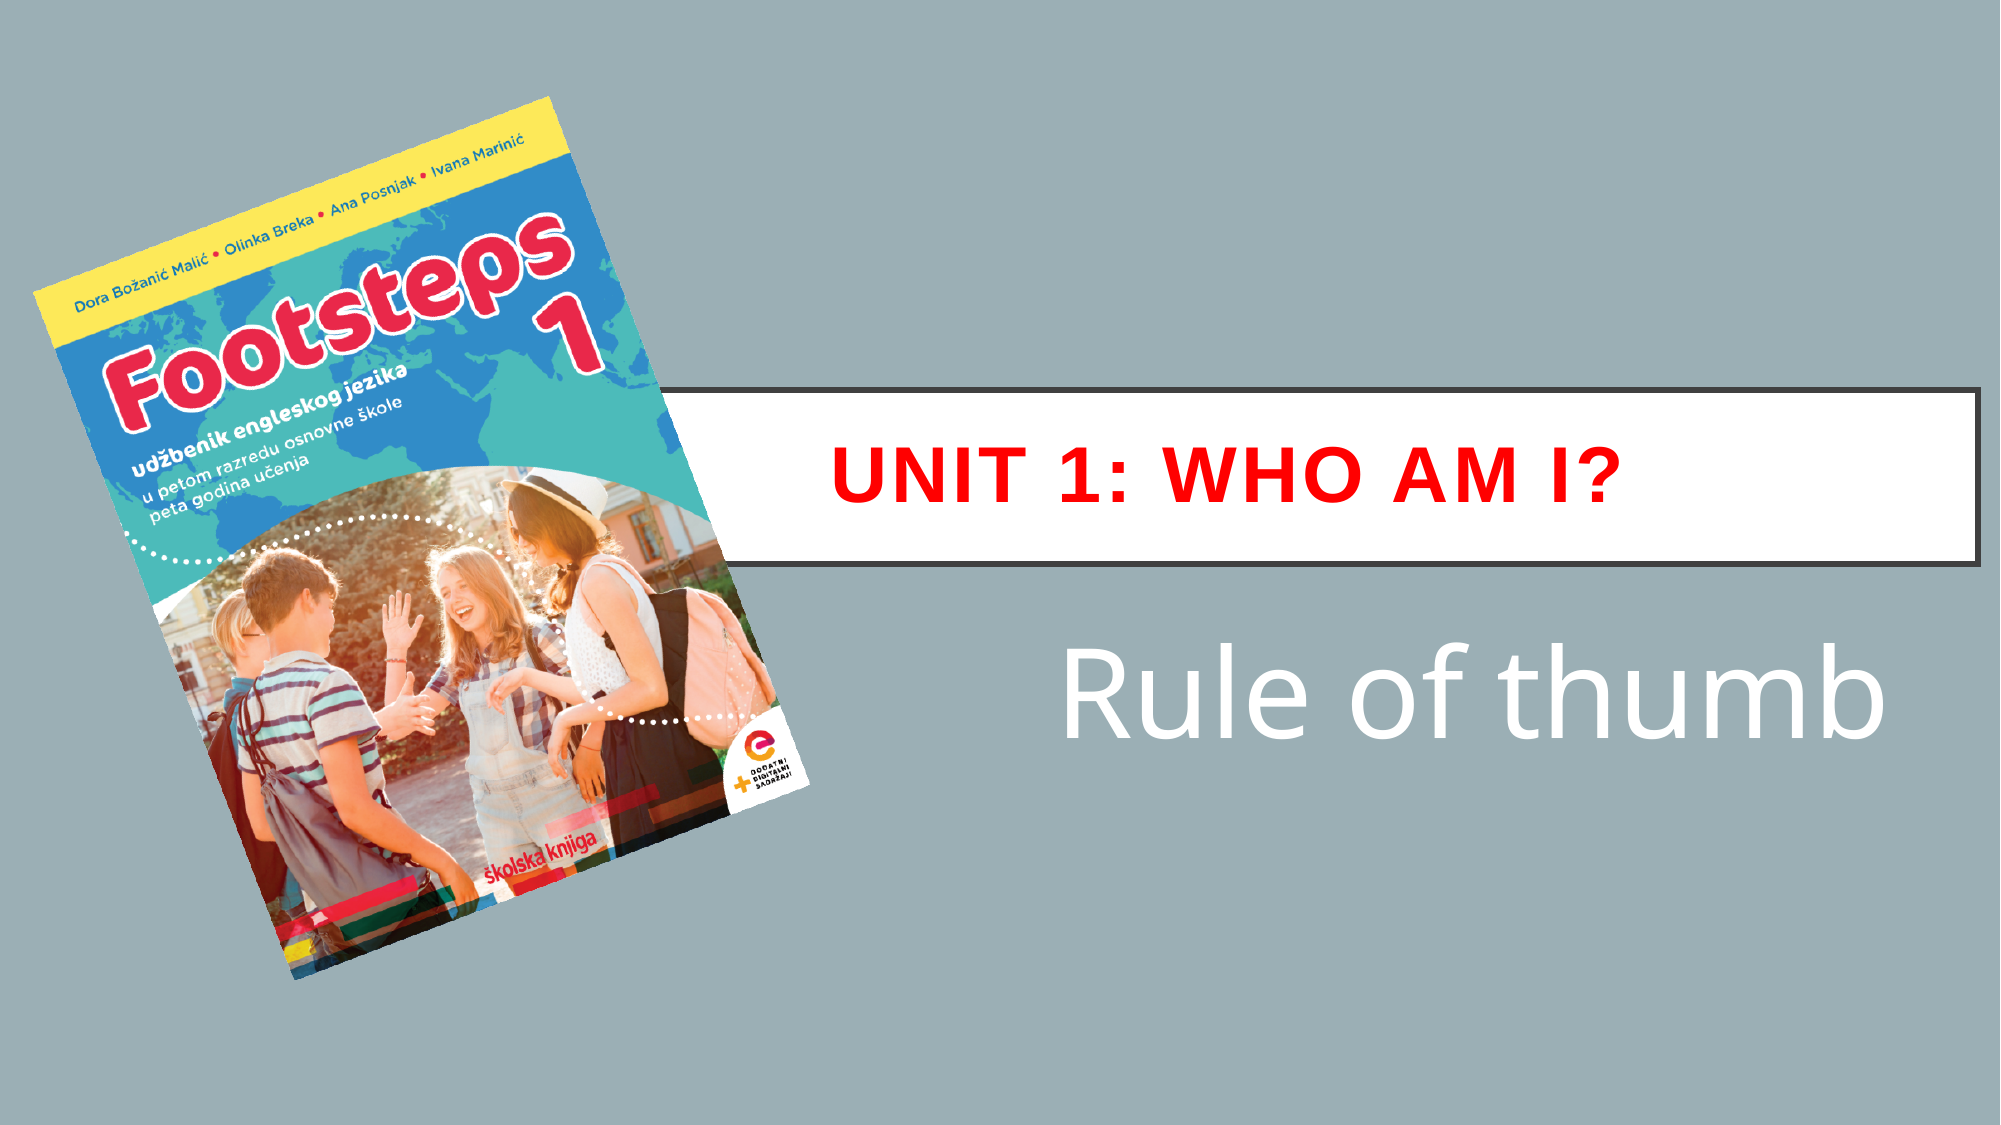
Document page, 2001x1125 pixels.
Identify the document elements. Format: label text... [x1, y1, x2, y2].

picture [33, 96, 809, 980]
subtitle Rule of thumb [722, 606, 2000, 878]
title UNIT 1: Who am I? [698, 387, 1981, 567]
